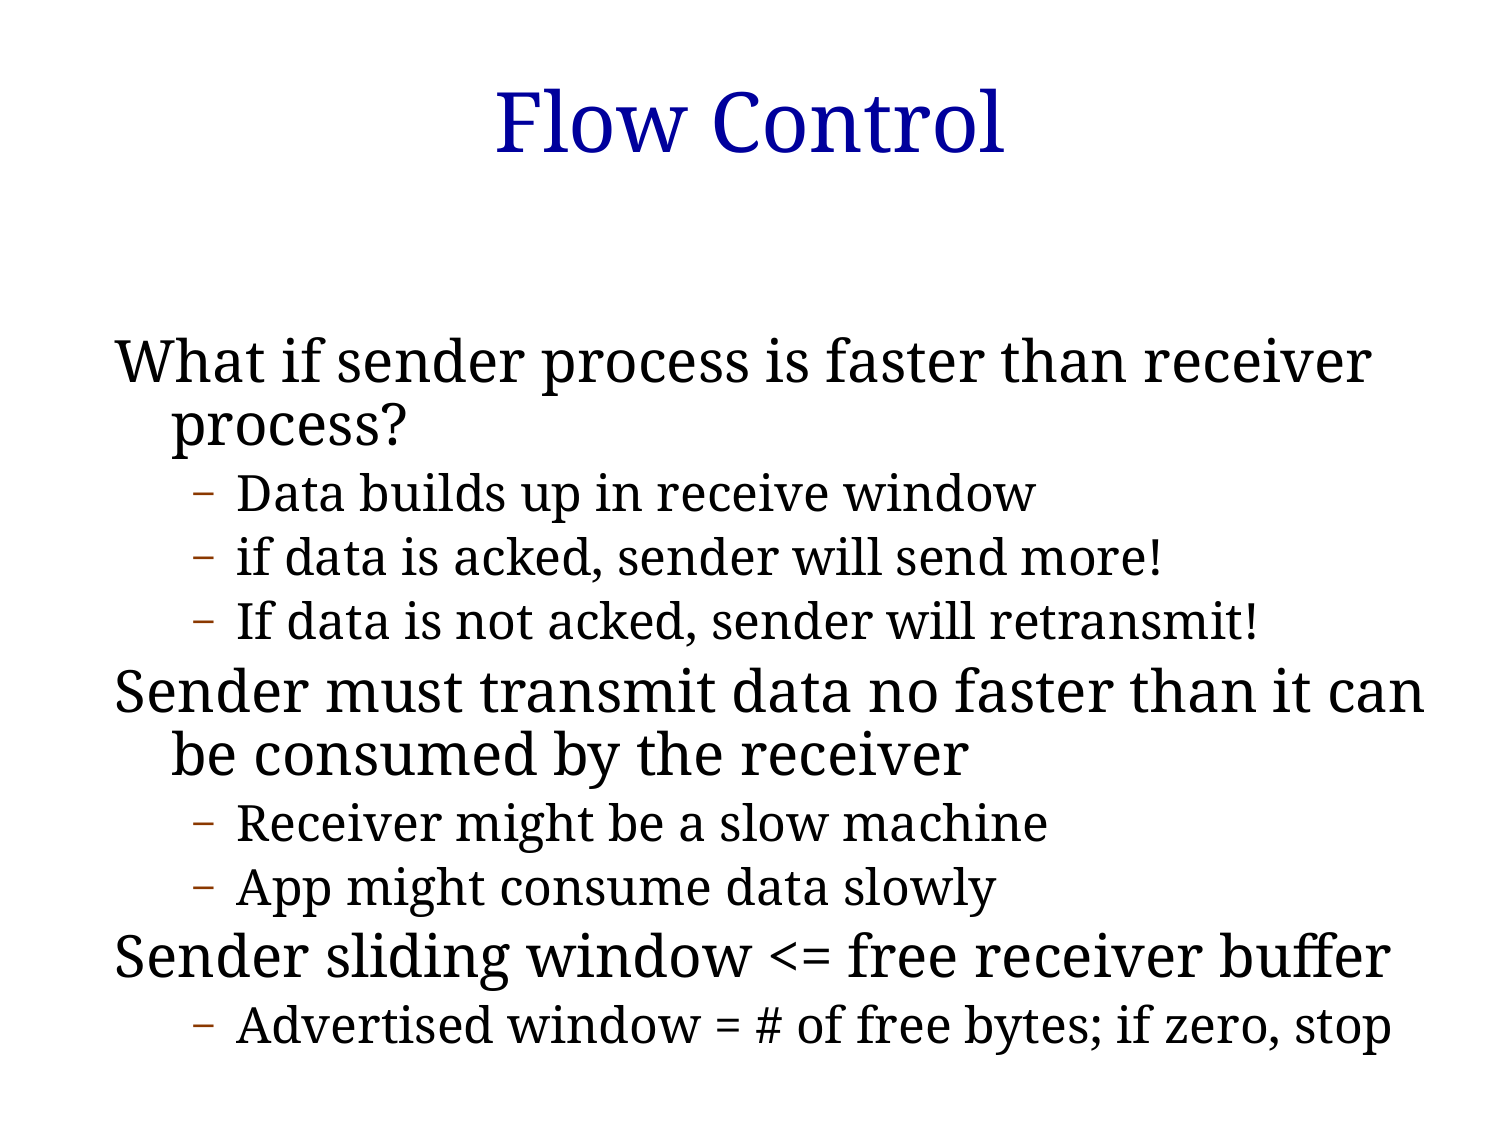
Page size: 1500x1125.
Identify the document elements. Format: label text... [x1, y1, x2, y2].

list What if sender process is faster than receiver process? Data builds up in receive window if data is acked, sender will send more! If data is not acked, sender will retransmit! Sender must transmit data no faster than it can be consumed by the receiver Receiver might be a slow machine App might consume data slowly Sender sliding window <= free receiver buffer Advertised window = # of free bytes; if zero, stop [99, 324, 1500, 1001]
title Flow Control [74, 47, 1426, 191]
